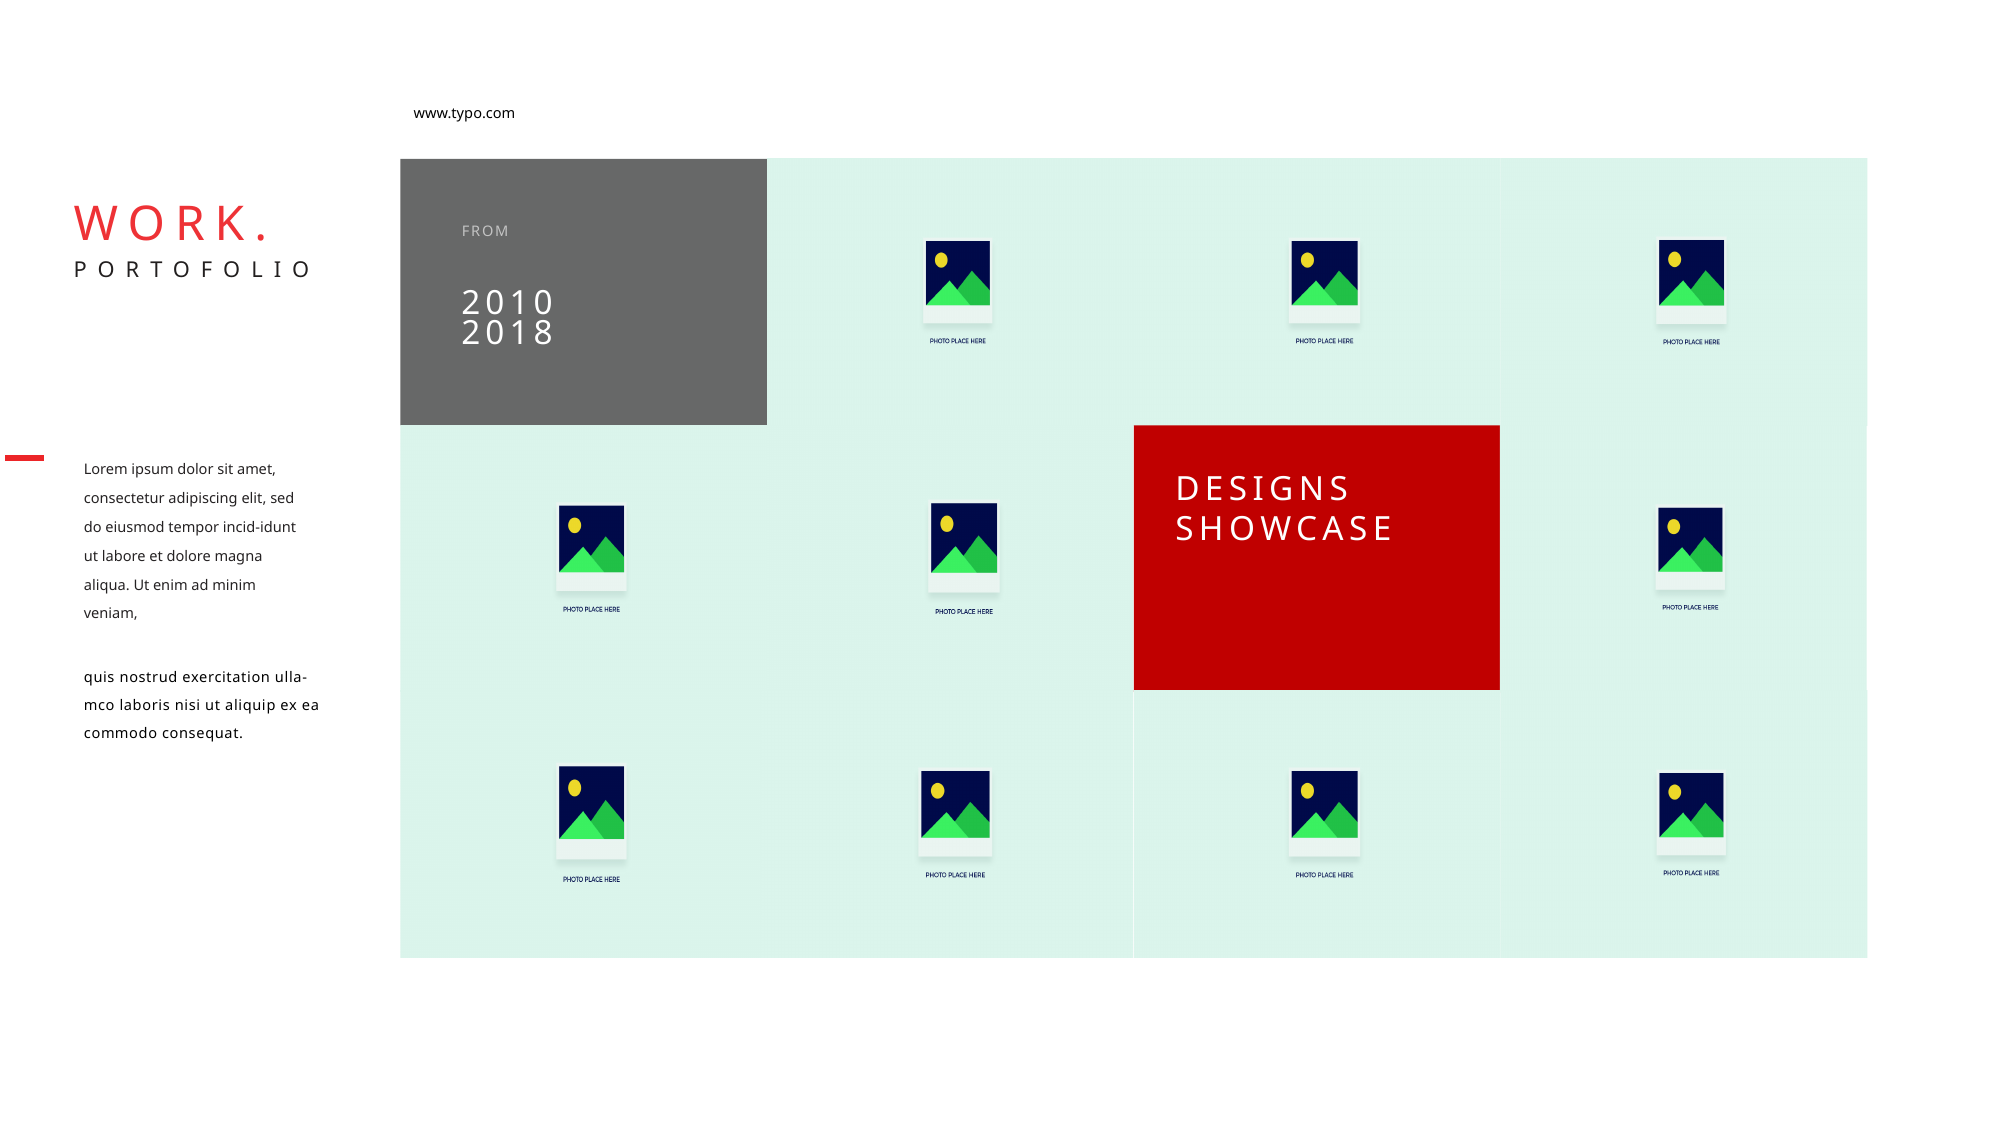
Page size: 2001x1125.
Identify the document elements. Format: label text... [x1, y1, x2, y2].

text_box [1133, 690, 1500, 958]
text_box DESIGNS SHOWCASE [1160, 460, 1444, 555]
text_box [399, 690, 761, 958]
text_box 2018 [446, 329, 588, 359]
text_box PORTOFOLIO [58, 248, 383, 290]
text_box [766, 424, 1133, 690]
text_box www.typo.com [398, 90, 667, 129]
text_box [399, 424, 766, 690]
text_box WORK. [58, 185, 340, 258]
text_box [1500, 158, 1868, 424]
text_box quis nostrud exercitation ulla-mco laboris nisi ut aliquip ex ea commodo consequat. [69, 649, 345, 749]
text_box [1133, 424, 1499, 690]
text_box [766, 158, 1133, 424]
text_box [399, 158, 766, 424]
text_box [761, 690, 1133, 958]
text_box Lorem ipsum dolor sit amet, consectetur adipiscing elit, sed do eiusmod tempor incid-idunt ut labore et dolore magna aliqua. Ut enim ad minim veniam, [69, 441, 320, 630]
text_box [1500, 690, 1868, 958]
text_box 2010 [446, 273, 588, 329]
text_box FROM [447, 214, 533, 247]
text_box [1499, 424, 1868, 690]
text_box [1133, 158, 1500, 424]
